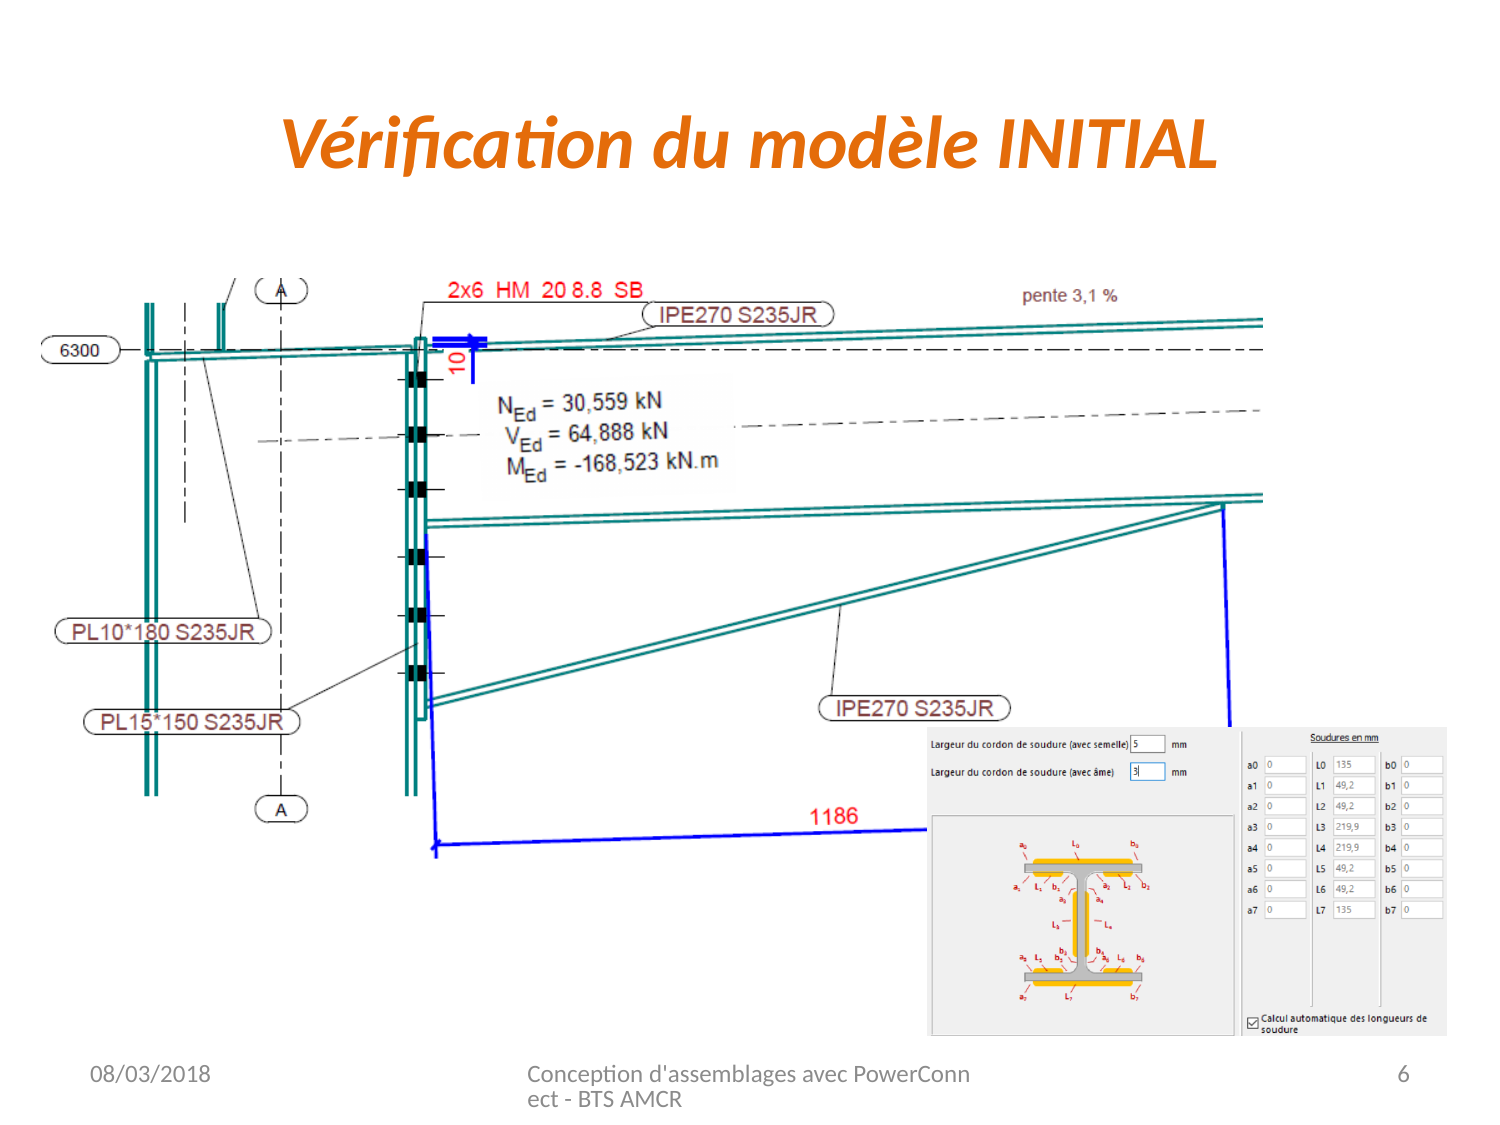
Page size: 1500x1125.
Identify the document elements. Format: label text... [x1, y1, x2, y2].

footer Conception d'assemblages avec PowerConnect - BTS AMCR [512, 1042, 988, 1103]
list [41, 278, 1263, 866]
title Vérification du modèle INITIAL [75, 45, 1425, 233]
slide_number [75, 1042, 425, 1103]
slide_number 6 [1074, 1044, 1425, 1103]
picture [479, 377, 734, 497]
picture [926, 727, 1448, 1036]
